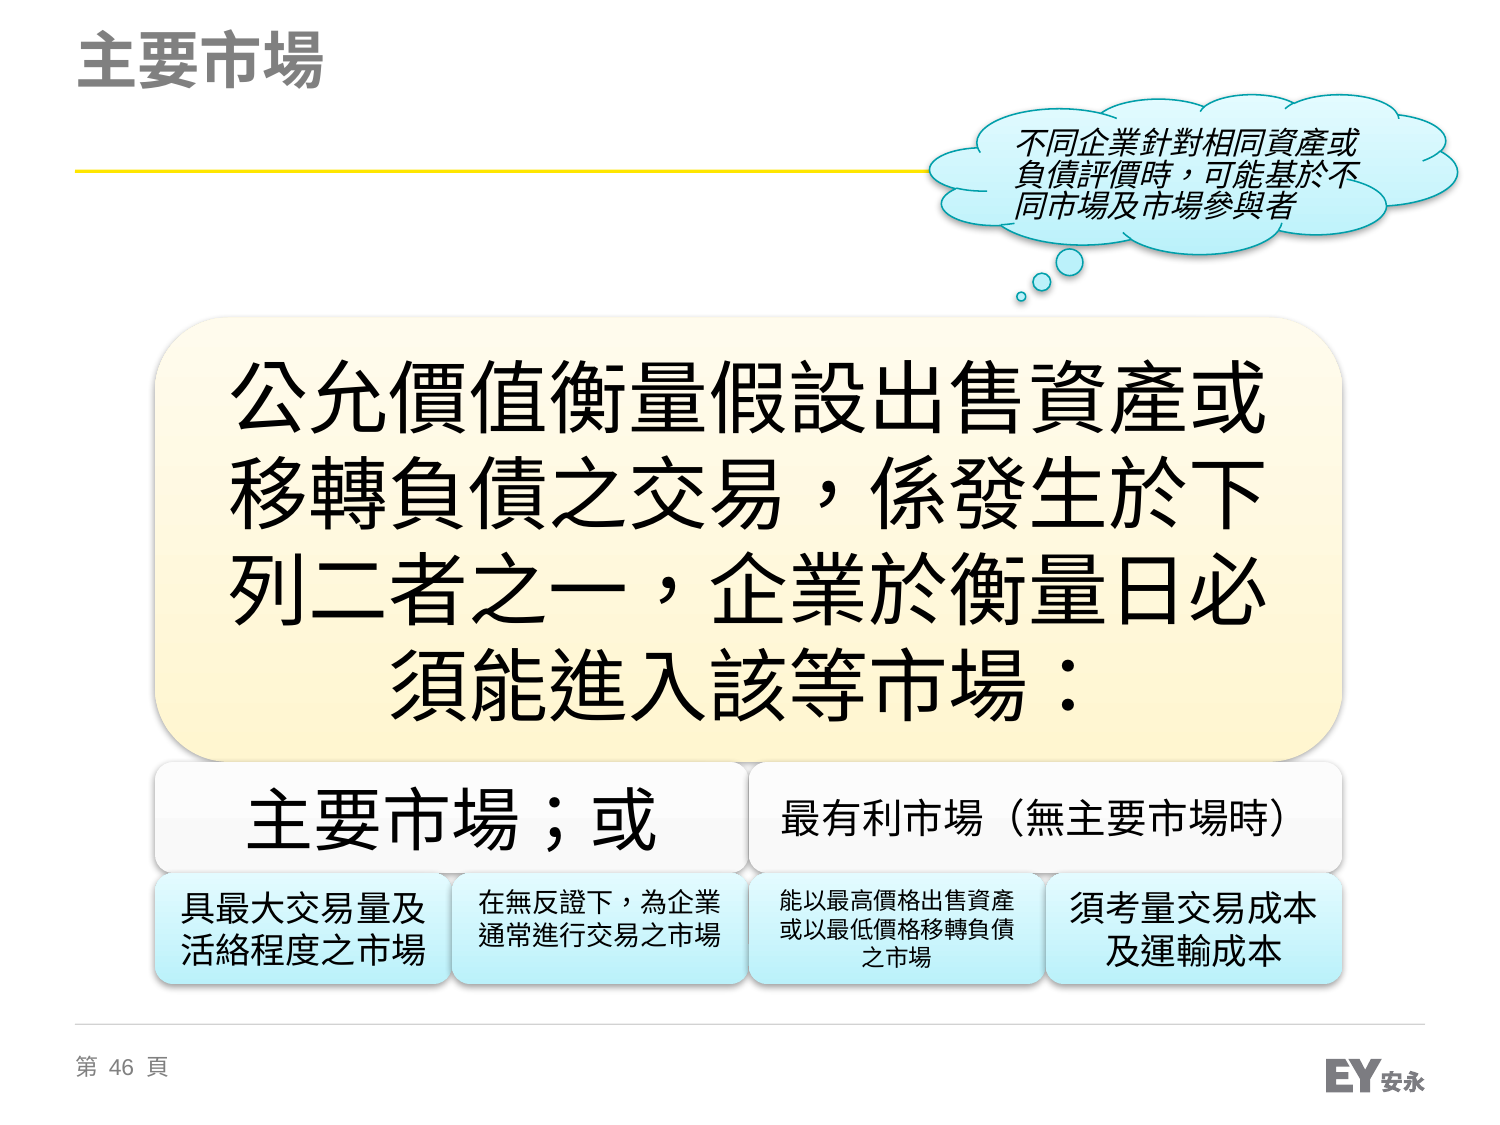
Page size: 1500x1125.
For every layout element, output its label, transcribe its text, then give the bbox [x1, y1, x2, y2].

text_box [1016, 291, 1027, 302]
text_box [1055, 248, 1084, 277]
text_box [1032, 272, 1052, 292]
text_box 不同企業針對相同資產或負債評價時，可能基於不同市場及市場參與者 [1013, 122, 1375, 225]
title 主要市場 [75, 33, 1425, 175]
text_box [928, 93, 1459, 256]
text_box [154, 317, 1343, 985]
